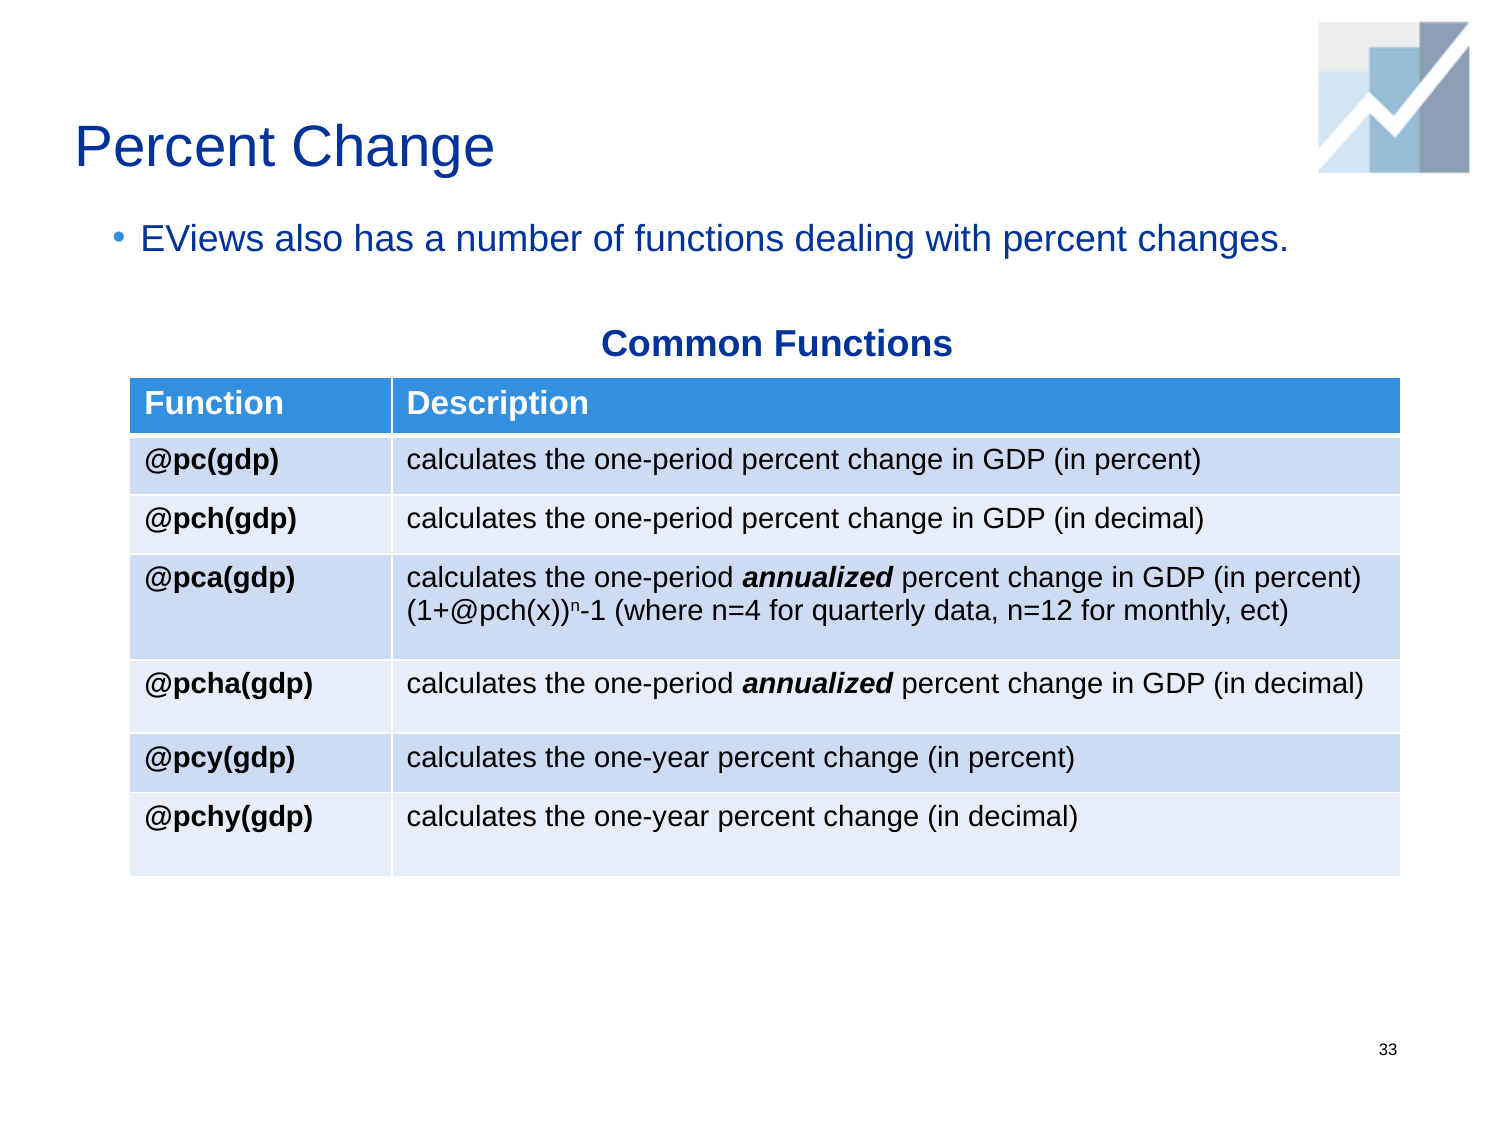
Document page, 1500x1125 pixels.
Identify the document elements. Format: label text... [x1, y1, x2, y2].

table_cell calculates the one-year percent change (in percent) [393, 734, 1400, 792]
slide_number 33 [1262, 1015, 1413, 1067]
title Percent Change [59, 0, 1294, 186]
table_header Description [393, 378, 1400, 433]
table_cell calculates the one-period annualized percent change in GDP (in percent) (1+@pch(x))n-1 (where n=4 for quarterly data, n=12 for monthly, ect) [393, 555, 1400, 659]
picture [1300, 11, 1479, 181]
table_cell calculates the one-period percent change in GDP (in decimal) [393, 496, 1400, 553]
table_cell @pchy(gdp) [130, 793, 391, 876]
table_cell @pc(gdp) [130, 438, 391, 494]
table_cell @pch(gdp) [130, 496, 391, 553]
table_cell calculates the one-period percent change in GDP (in percent) [393, 438, 1400, 494]
table_header Function [130, 378, 391, 433]
table_cell calculates the one-year percent change (in decimal) [393, 793, 1400, 876]
table_cell @pcha(gdp) [130, 661, 391, 732]
table_cell @pca(gdp) [130, 555, 391, 659]
table_cell calculates the one-period annualized percent change in GDP (in decimal) [393, 661, 1400, 732]
list EViews also has a number of functions dealing with percent changes. Common Functions [97, 206, 1458, 382]
table_cell @pcy(gdp) [130, 734, 391, 792]
